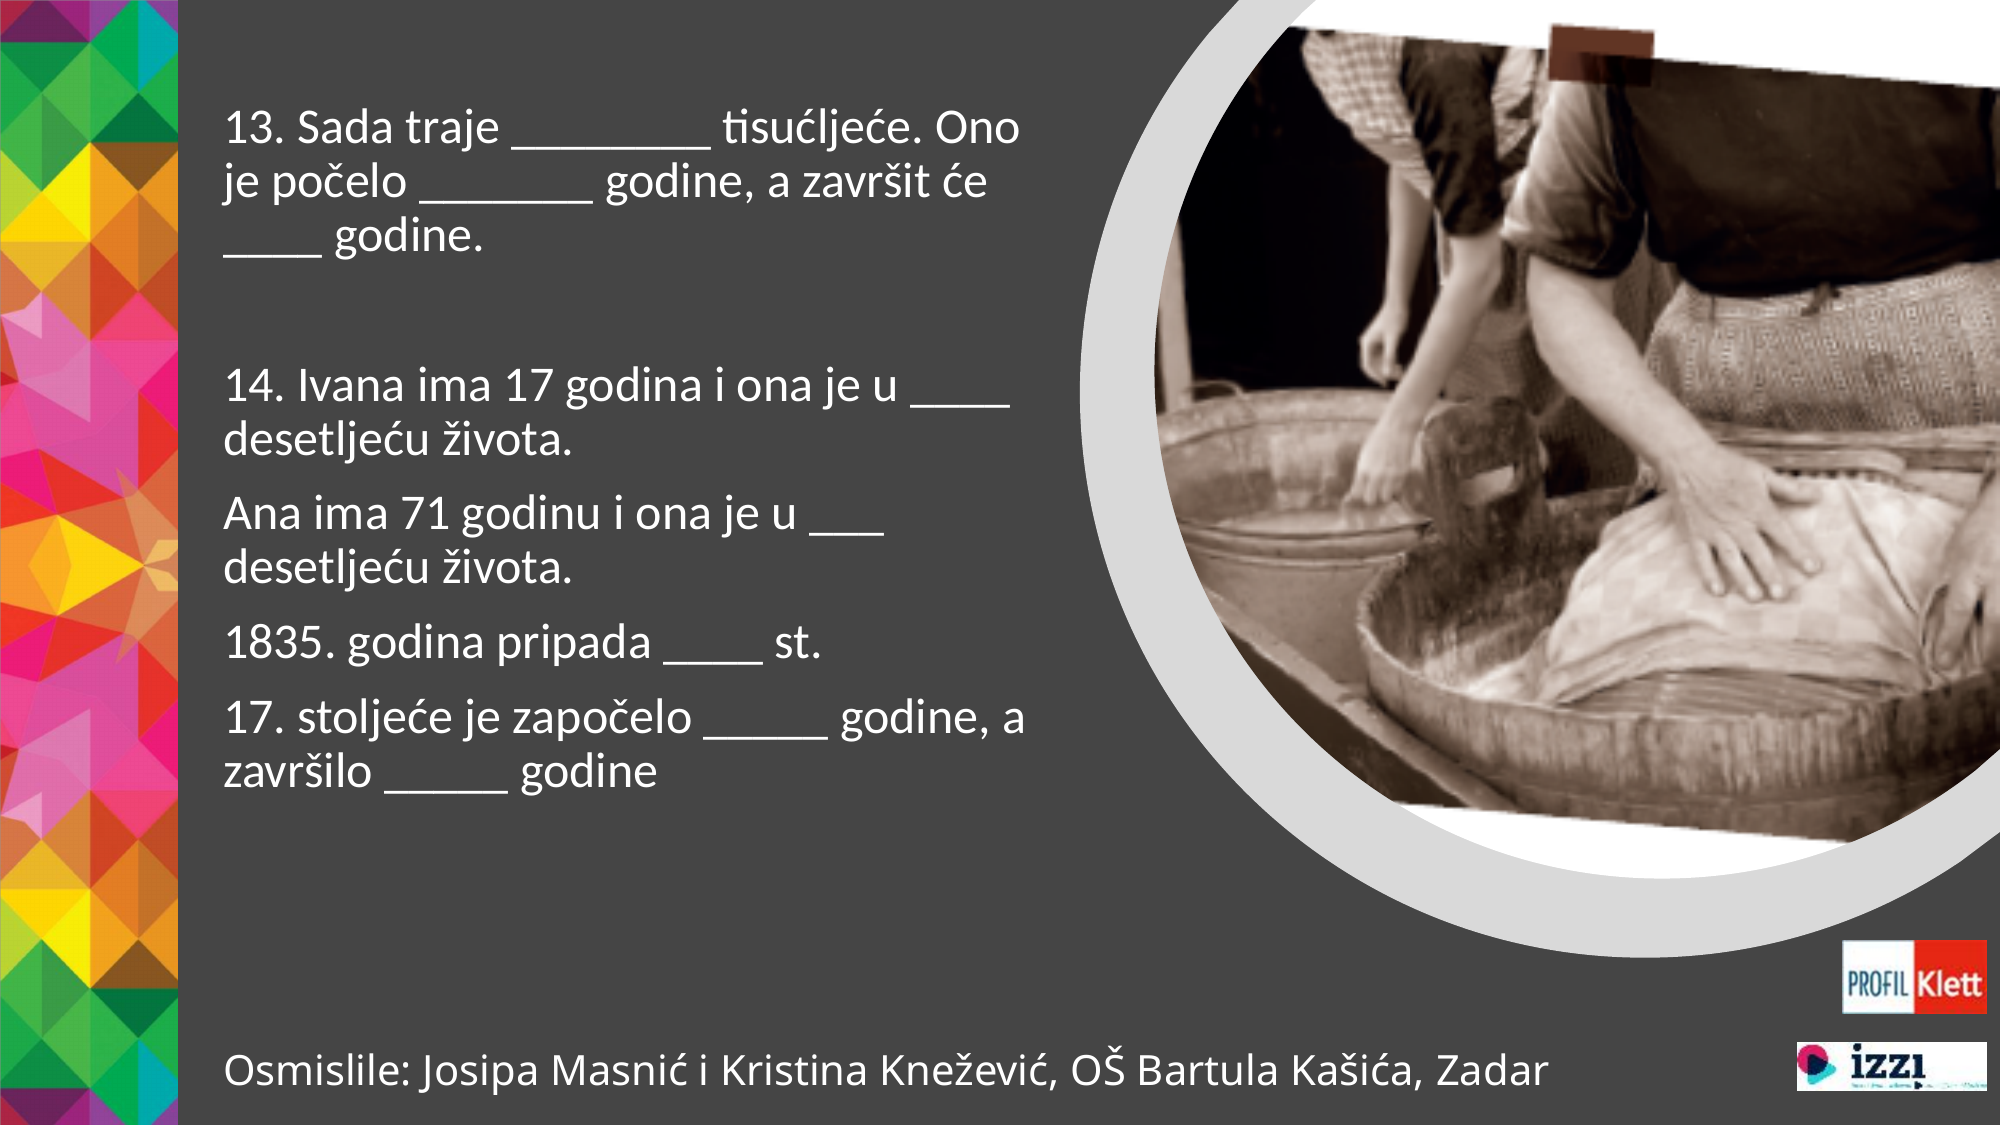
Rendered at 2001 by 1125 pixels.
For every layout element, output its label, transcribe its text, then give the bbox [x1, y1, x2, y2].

text_box [1355, 879, 1935, 959]
picture [1154, 0, 2000, 879]
text_box Osmislile: Josipa Masnić i Kristina Knežević, OŠ Bartula Kašića, Zadar [208, 1032, 1664, 1113]
text_box [1078, 110, 1154, 675]
list 13. Sada traje ________ tisućljeće. Ono je počelo _______ godine, a završit će ____ godine. 14. Ivana ima 17 godina i ona je u ____ desetljeću života. Ana ima 71 godinu i ona je u ___ desetljeću života. 1835. godina pripada ____ st. 17. stoljeće je započelo _____ godine, a završilo _____ godine [208, 92, 1080, 879]
picture [1842, 940, 1987, 1014]
picture [1797, 1042, 1987, 1091]
picture [1, 1, 178, 1124]
